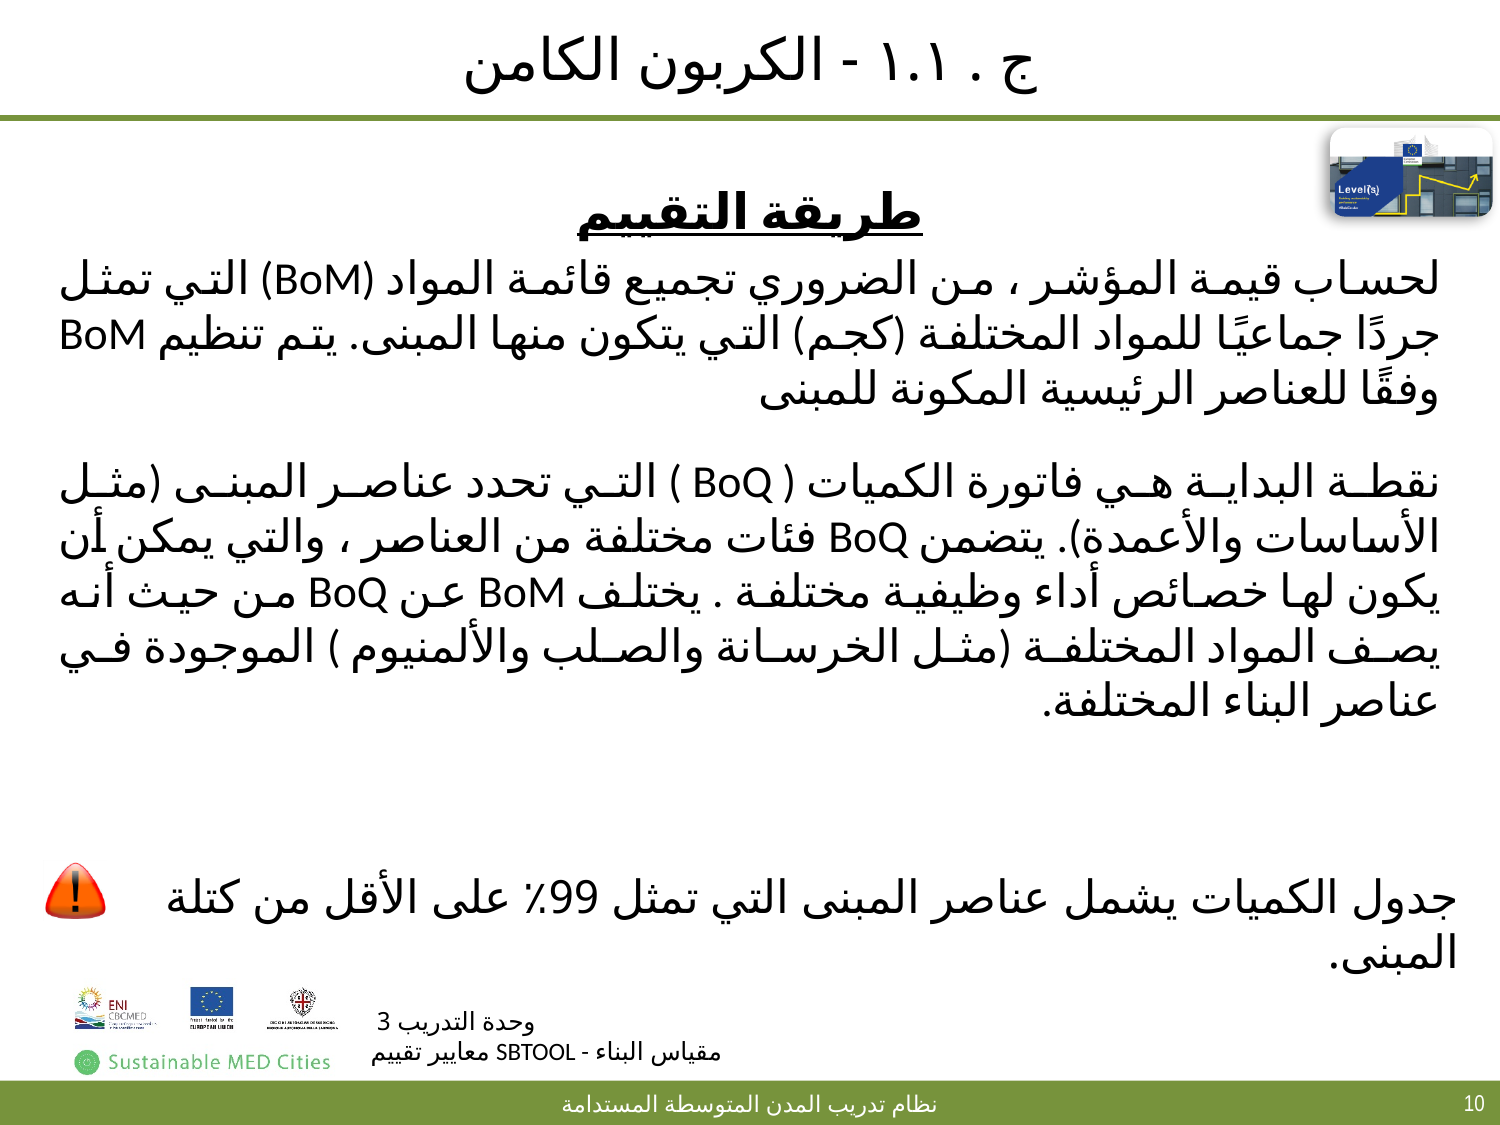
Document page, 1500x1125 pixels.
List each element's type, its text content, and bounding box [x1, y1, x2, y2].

text_box جدول الكميات يشمل عناصر المبنى التي تمثل 99٪ على الأقل من كتلة المبنى. [120, 860, 1474, 986]
picture [1329, 127, 1493, 217]
text_box طريقة التقييم لحساب قيمة المؤشر ، من الضروري تجميع قائمة المواد (BoM) التي تمثل جردًا جماعيًا للمواد المختلفة (كجم) التي يتكون منها المبنى. يتم تنظيم BoM وفقًا للعناصر الرئيسية المكونة للمبنى نقطة البداية هي فاتورة الكميات ( BoQ ) التي تحدد عناصر المبنى (مثل الأساسات والأعمدة). يتضمن BoQ فئات مختلفة من العناصر ، والتي يمكن أن يكون لها خصائص أداء وظيفية مختلفة . يختلف BoM عن BoQ من حيث أنه يصف المواد المختلفة (مثل الخرسانة والصلب والألمنيوم ) الموجودة في عناصر البناء المختلفة. [43, 171, 1457, 952]
slide_number 10 [1149, 1079, 1500, 1125]
picture [62, 978, 356, 1080]
text_box ج . ١.١ - الكربون الكامن [0, 0, 1500, 115]
picture [43, 860, 107, 922]
